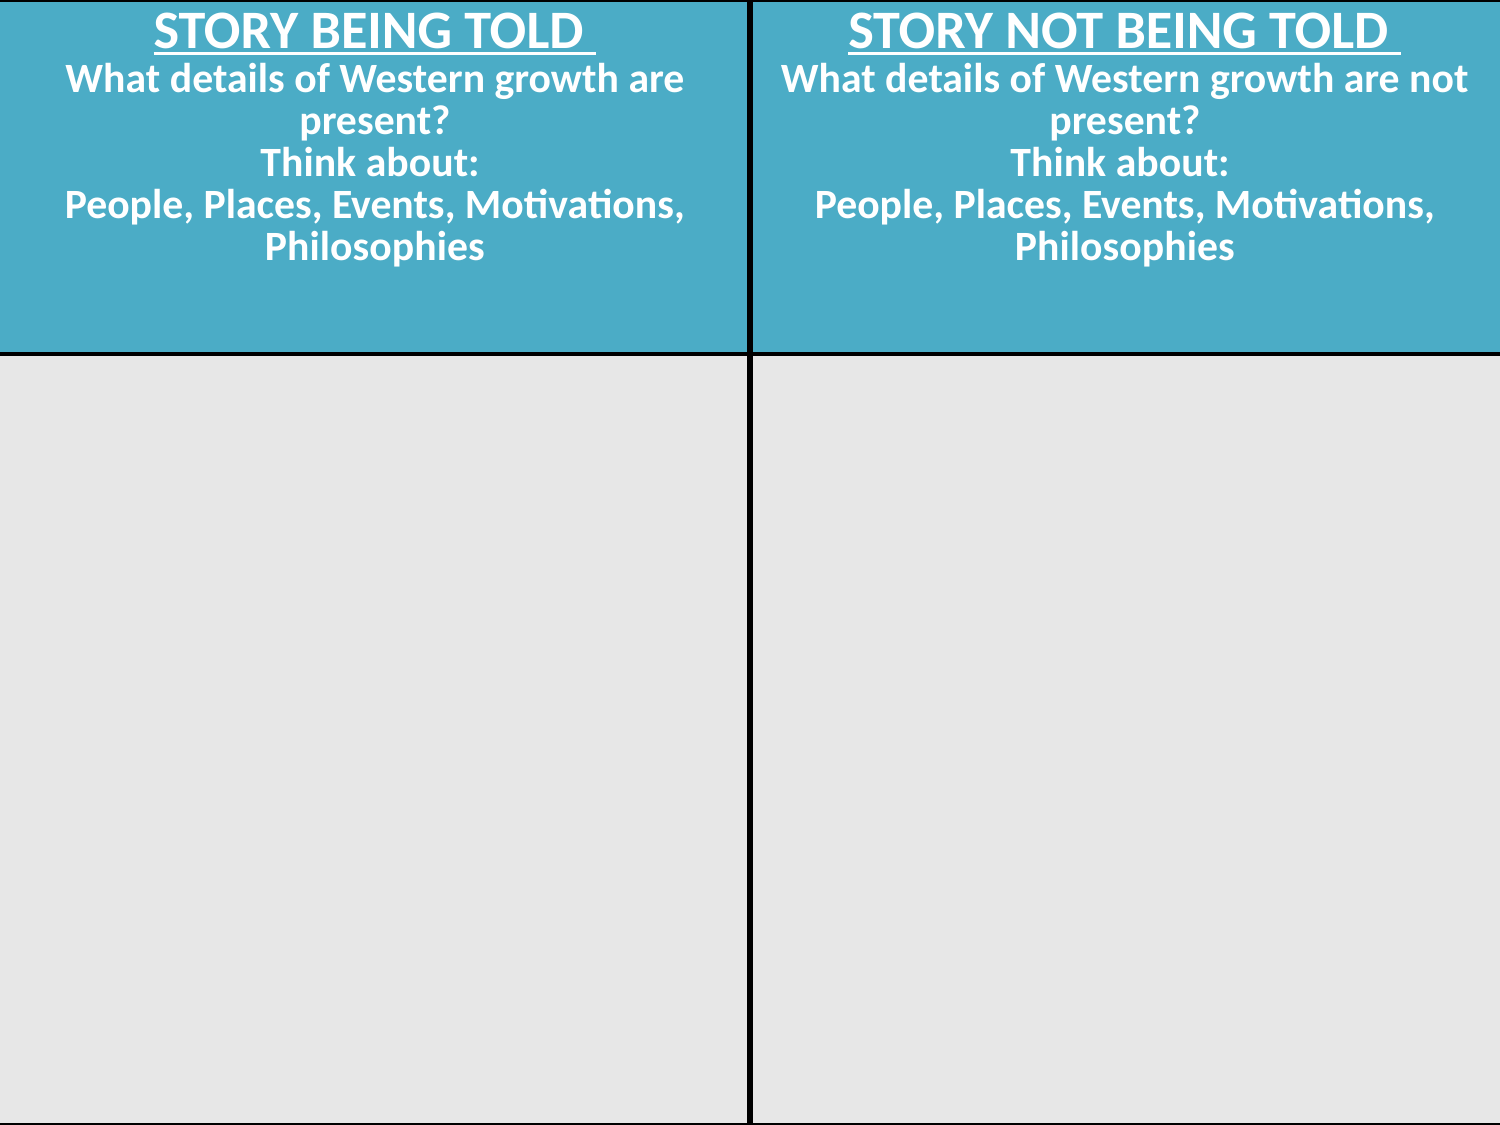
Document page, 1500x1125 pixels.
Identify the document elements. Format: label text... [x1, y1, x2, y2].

table_header STORY BEING TOLD What details of Western growth are present? Think about: People, Places, Events, Motivations, Philosophies [0, 2, 747, 352]
table_cell [0, 356, 747, 1123]
table_header STORY NOT BEING TOLD What details of Western growth are not present? Think about: People, Places, Events, Motivations, Philosophies [753, 2, 1500, 352]
table_cell [753, 356, 1500, 1123]
